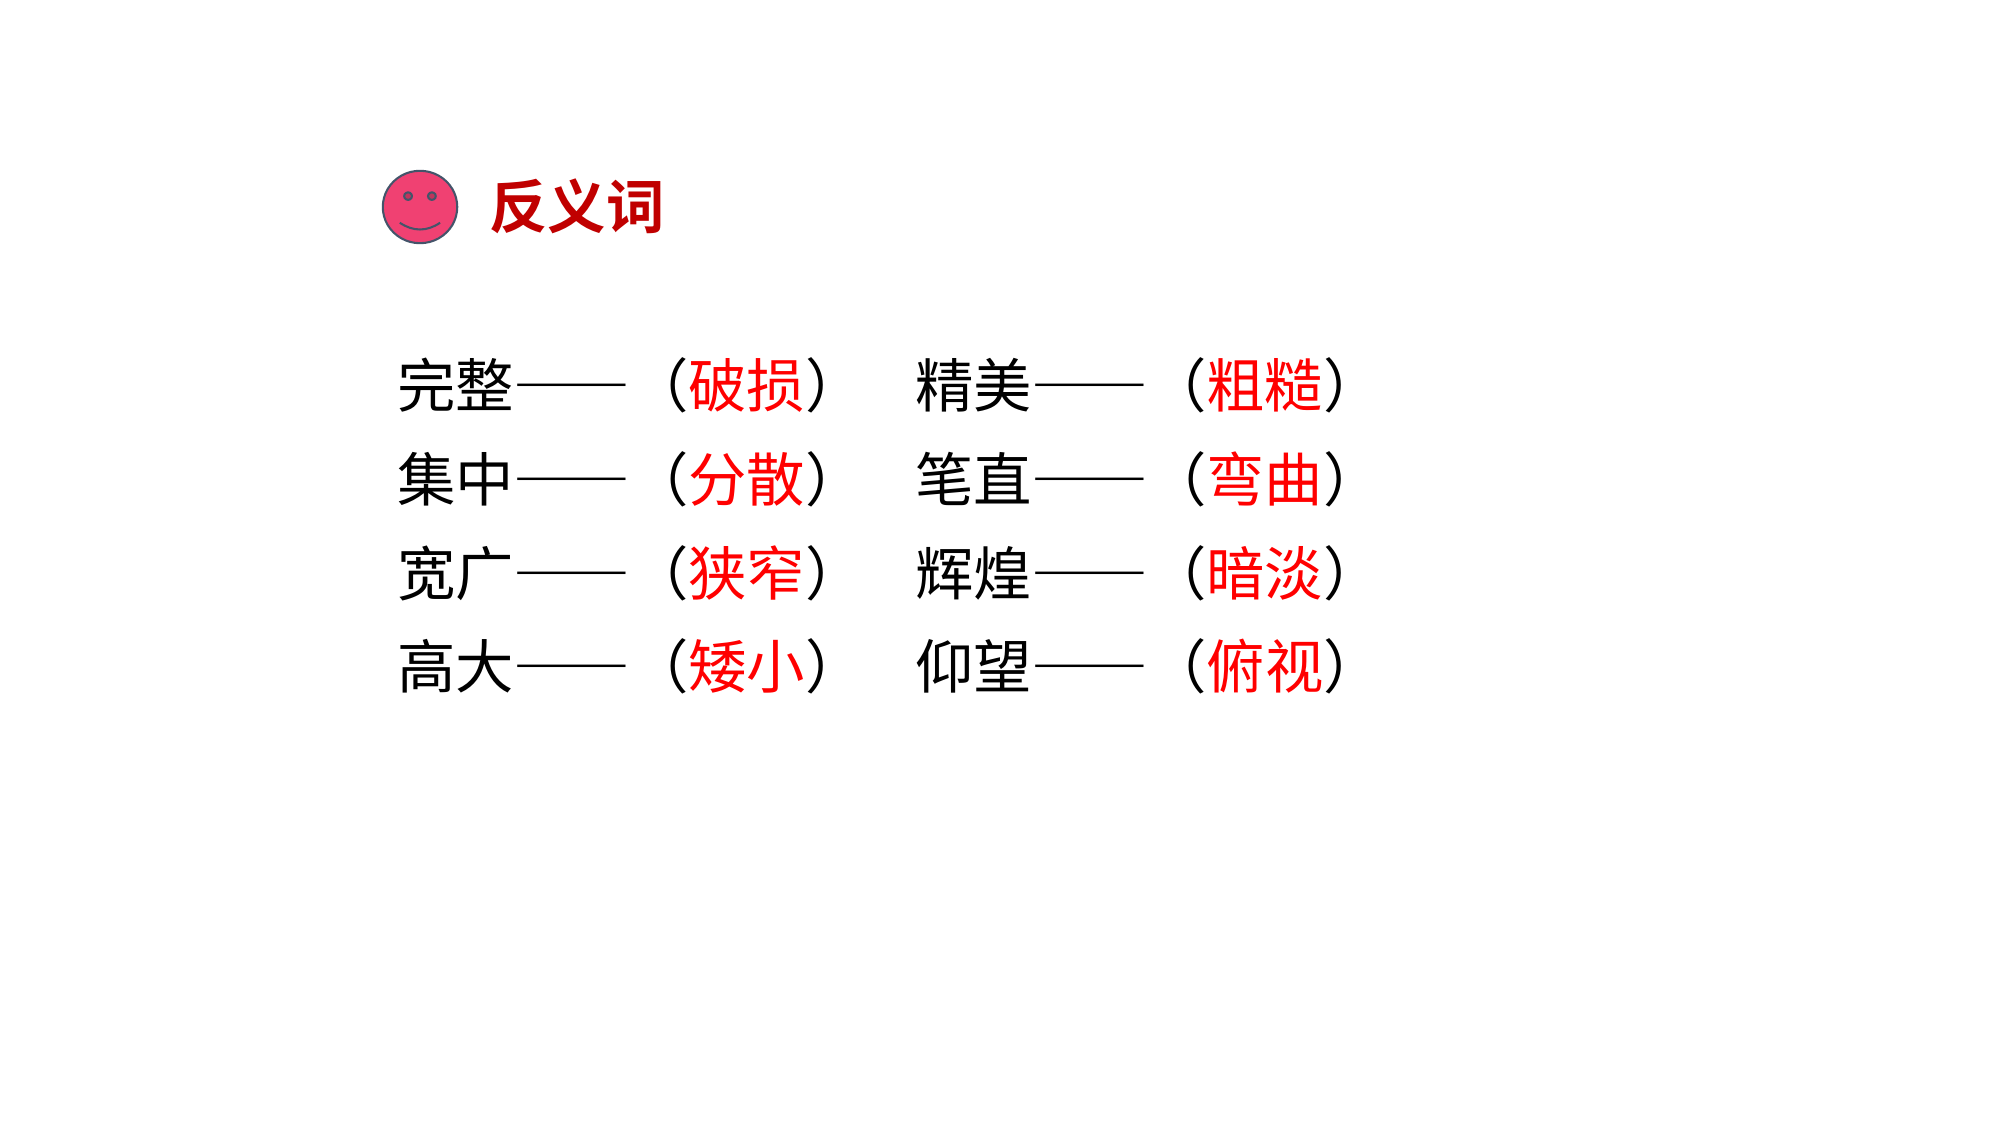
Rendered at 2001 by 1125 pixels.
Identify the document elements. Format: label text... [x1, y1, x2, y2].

list 反义词 [382, 170, 1225, 293]
text_box [381, 169, 459, 245]
text_box 完整——（破损） 精美——（粗糙） 集中——（分散） 笔直——（弯曲） 宽广——（狭窄） 辉煌——（暗淡） 高大——（矮小） 仰望——（俯视） [382, 318, 1711, 802]
